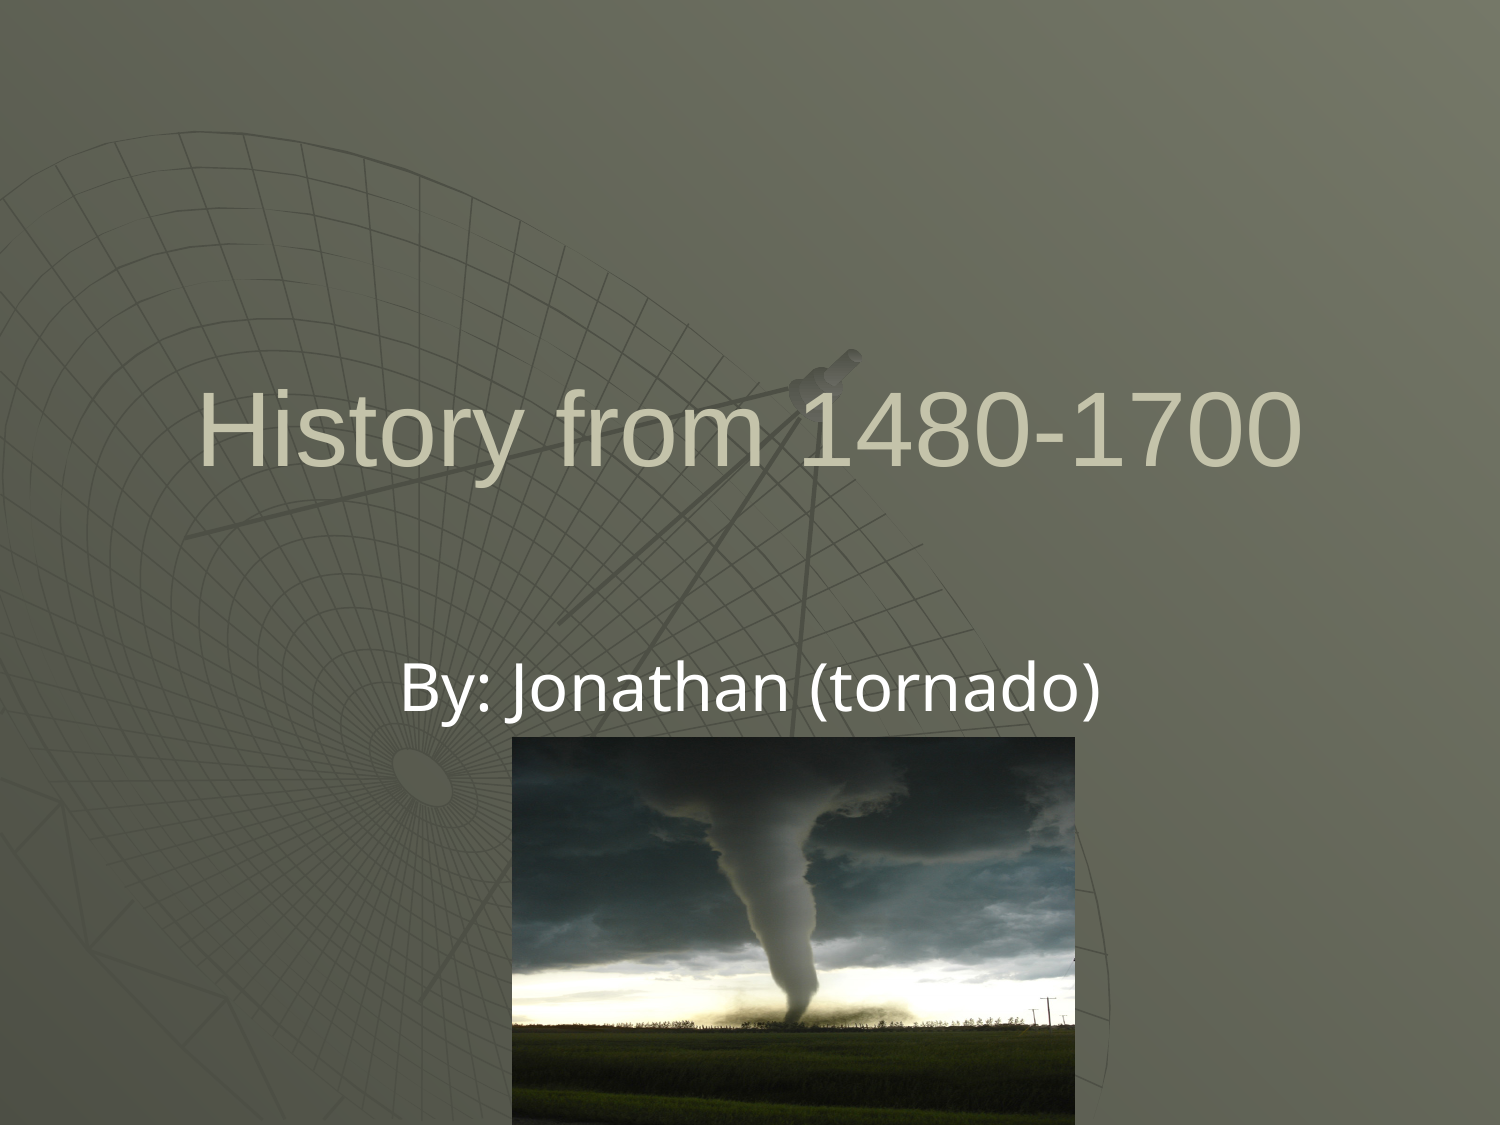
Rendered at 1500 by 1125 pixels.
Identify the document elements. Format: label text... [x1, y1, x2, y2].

subtitle By: Jonathan (tornado) [224, 637, 1276, 926]
title History from 1480-1700 [112, 262, 1388, 587]
picture [512, 737, 1076, 1125]
